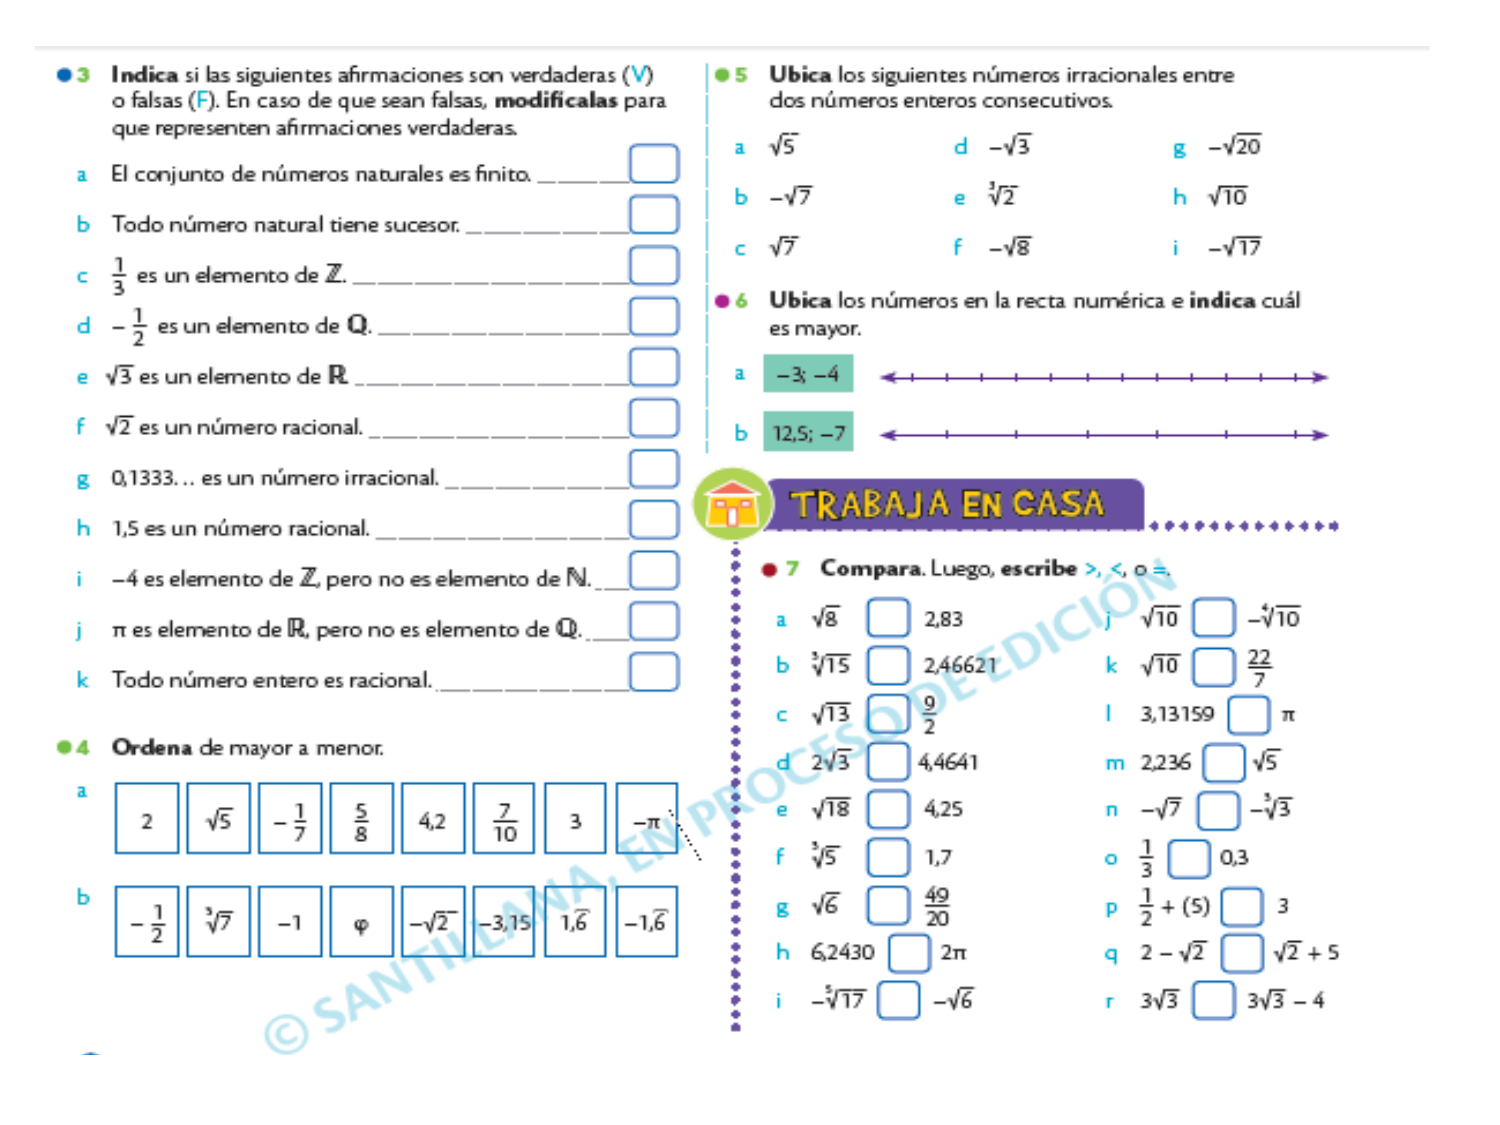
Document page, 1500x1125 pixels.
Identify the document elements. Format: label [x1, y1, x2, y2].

picture [34, 46, 1430, 1055]
